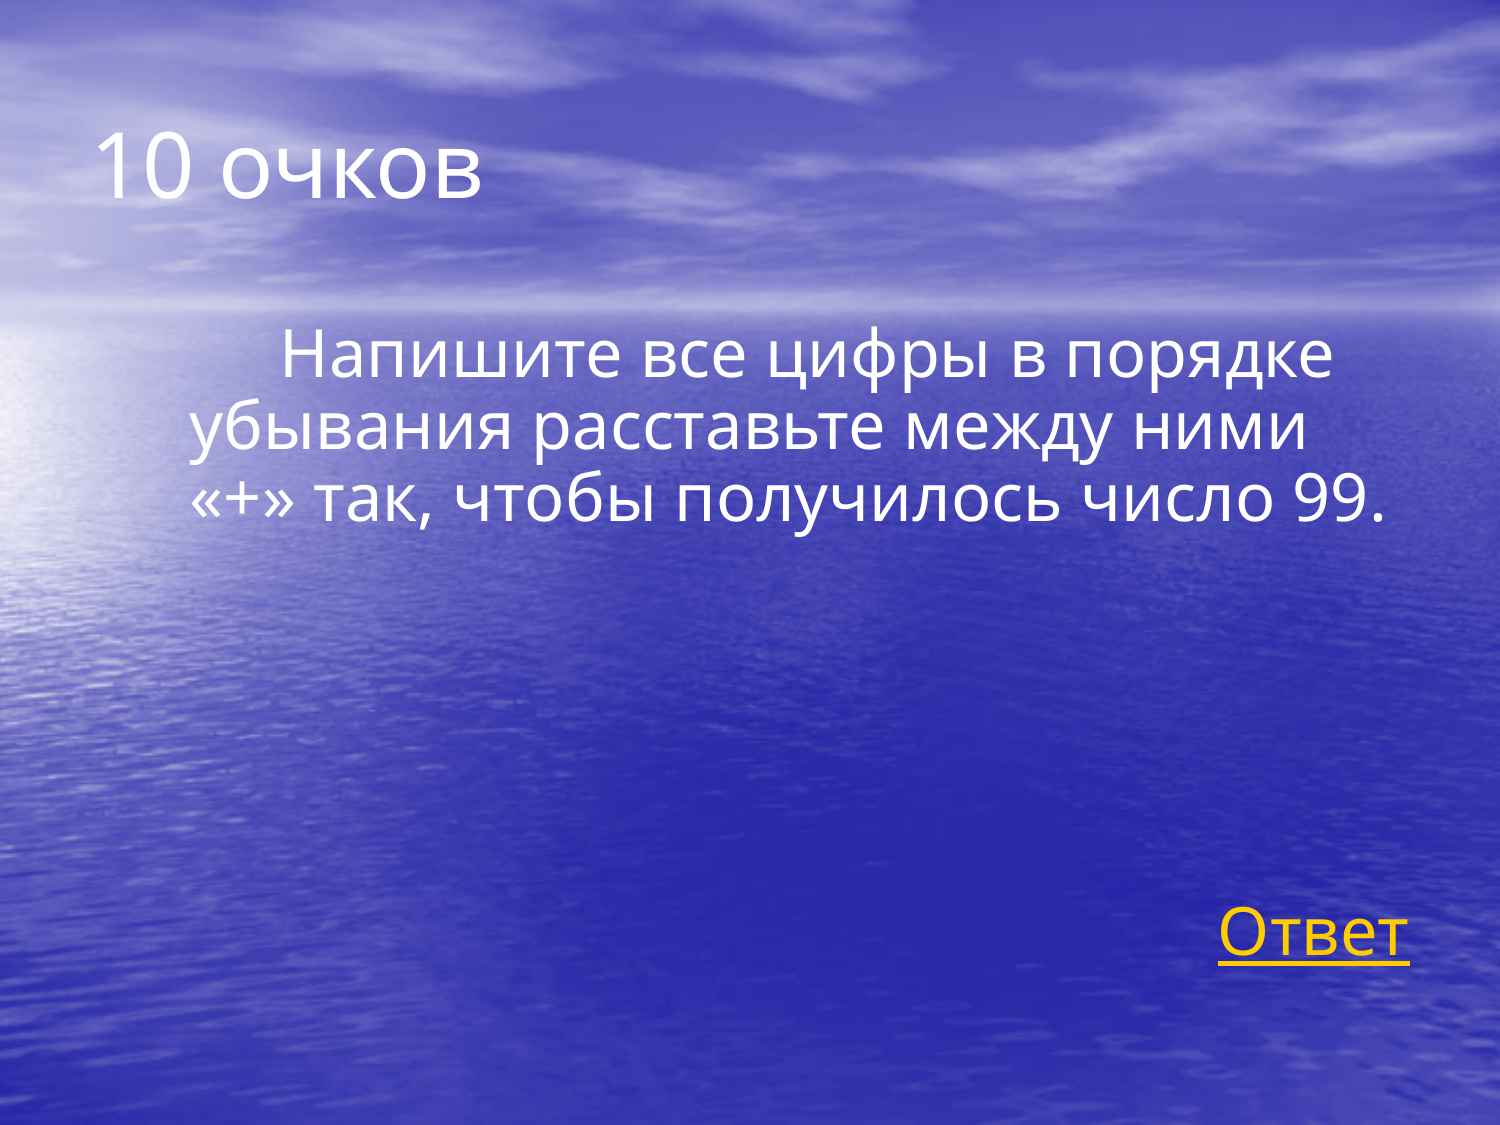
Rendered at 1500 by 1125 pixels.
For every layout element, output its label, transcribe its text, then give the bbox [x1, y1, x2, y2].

list Напишите все цифры в порядке убывания расставьте между ними «+» так, чтобы получилось число 99. Ответ [74, 312, 1426, 988]
title 10 очков [74, 47, 1426, 276]
